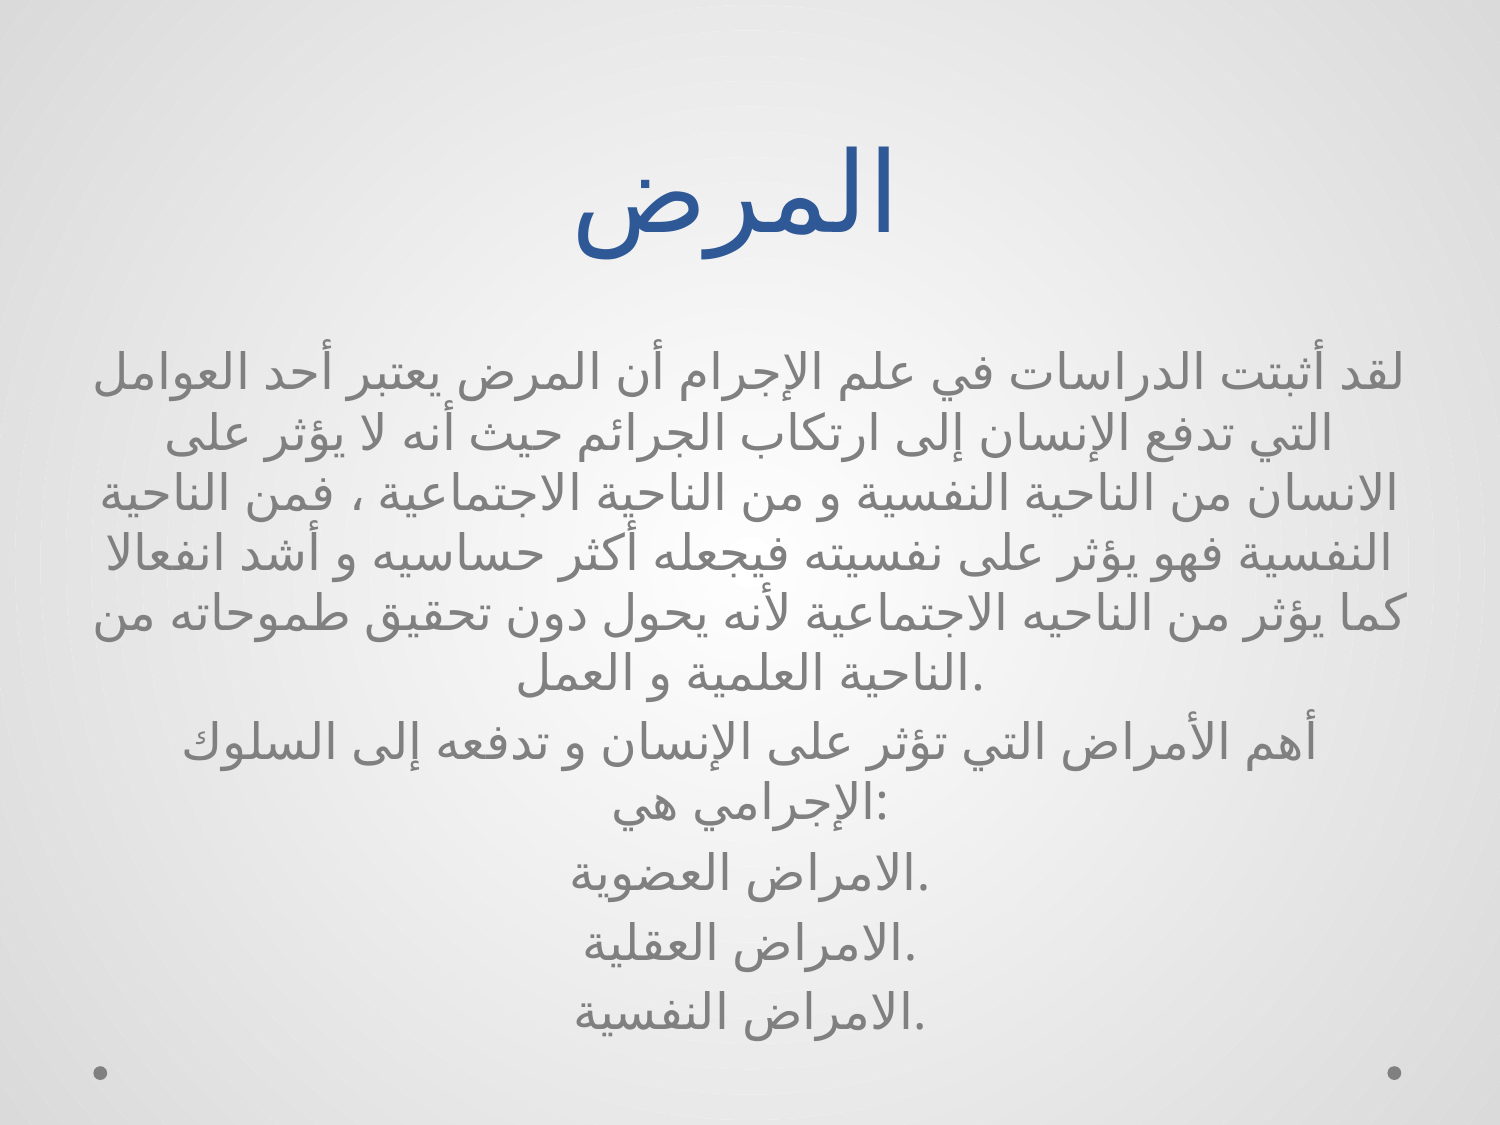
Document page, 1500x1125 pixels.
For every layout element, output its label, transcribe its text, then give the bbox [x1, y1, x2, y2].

list لقد أثبتت الدراسات في علم الإجرام أن المرض يعتبر أحد العوامل التي تدفع الإنسان إلى ارتكاب الجرائم حيث أنه لا يؤثر على الانسان من الناحية النفسية و من الناحية الاجتماعية ، فمن الناحية النفسية فهو يؤثر على نفسيته فيجعله أكثر حساسيه و أشد انفعالا كما يؤثر من الناحيه الاجتماعية لأنه يحول دون تحقيق طموحاته من الناحية العلمية و العمل. أهم الأمراض التي تؤثر على الإنسان و تدفعه إلى السلوك الإجرامي هي: الامراض العضوية. الامراض العقلية. الامراض النفسية. [75, 262, 1425, 1005]
title المرض [75, 0, 1425, 262]
